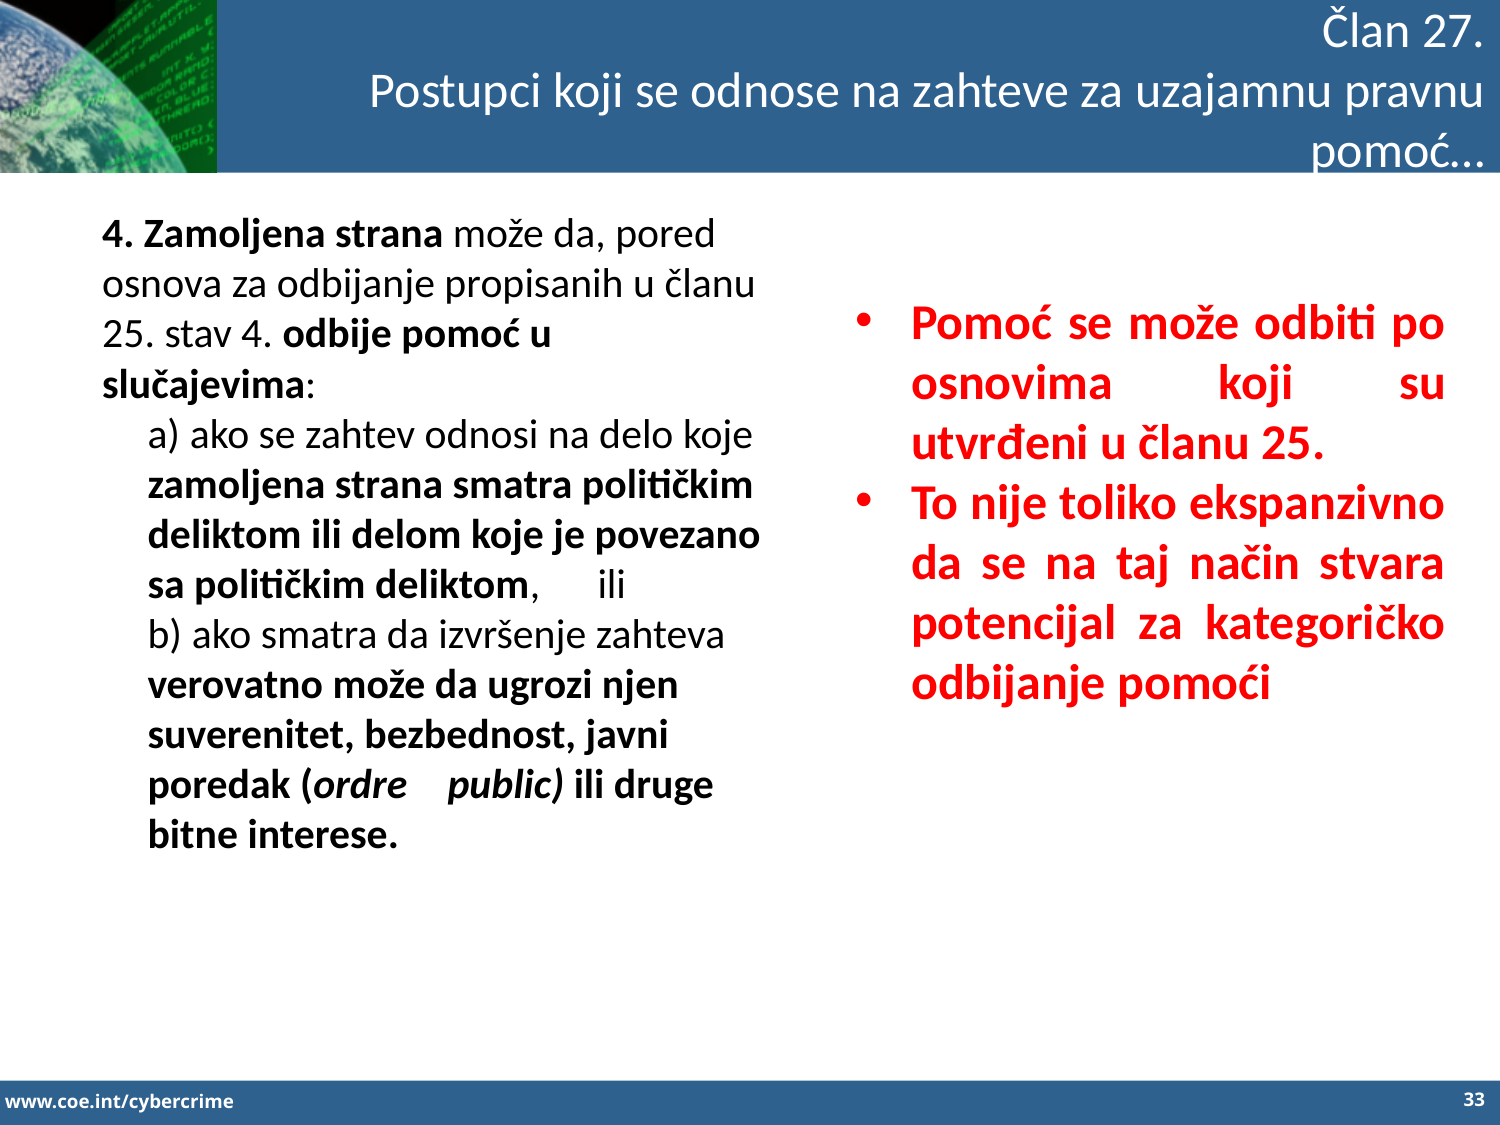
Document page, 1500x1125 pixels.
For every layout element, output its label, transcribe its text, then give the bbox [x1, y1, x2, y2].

text_box 4. Zamoljena strana može da, pored osnova za odbijanje propisanih u članu 25. stav 4. odbije pomoć u slučajevima: a) ako se zahtev odnosi na delo koje zamoljena strana smatra političkim deliktom ili delom koje je povezano sa političkim deliktom, ili b) ako smatra da izvršenje zahteva verovatno može da ugrozi njen suverenitet, bezbednost, javni poredak (ordre public) ili druge bitne interese. [39, 198, 789, 914]
text_box Član 27. Postupci koji se odnose na zahteve za uzajamnu pravnu pomoć… [274, 11, 1500, 164]
slide_number 33 [1149, 1079, 1500, 1125]
text_box Pomoć se može odbiti po osnovima koji su utvrđeni u članu 25. To nije toliko ekspanzivno da se na taj način stvara potencijal za kategoričko odbijanje pomoći [840, 282, 1461, 717]
picture [0, 1, 217, 173]
